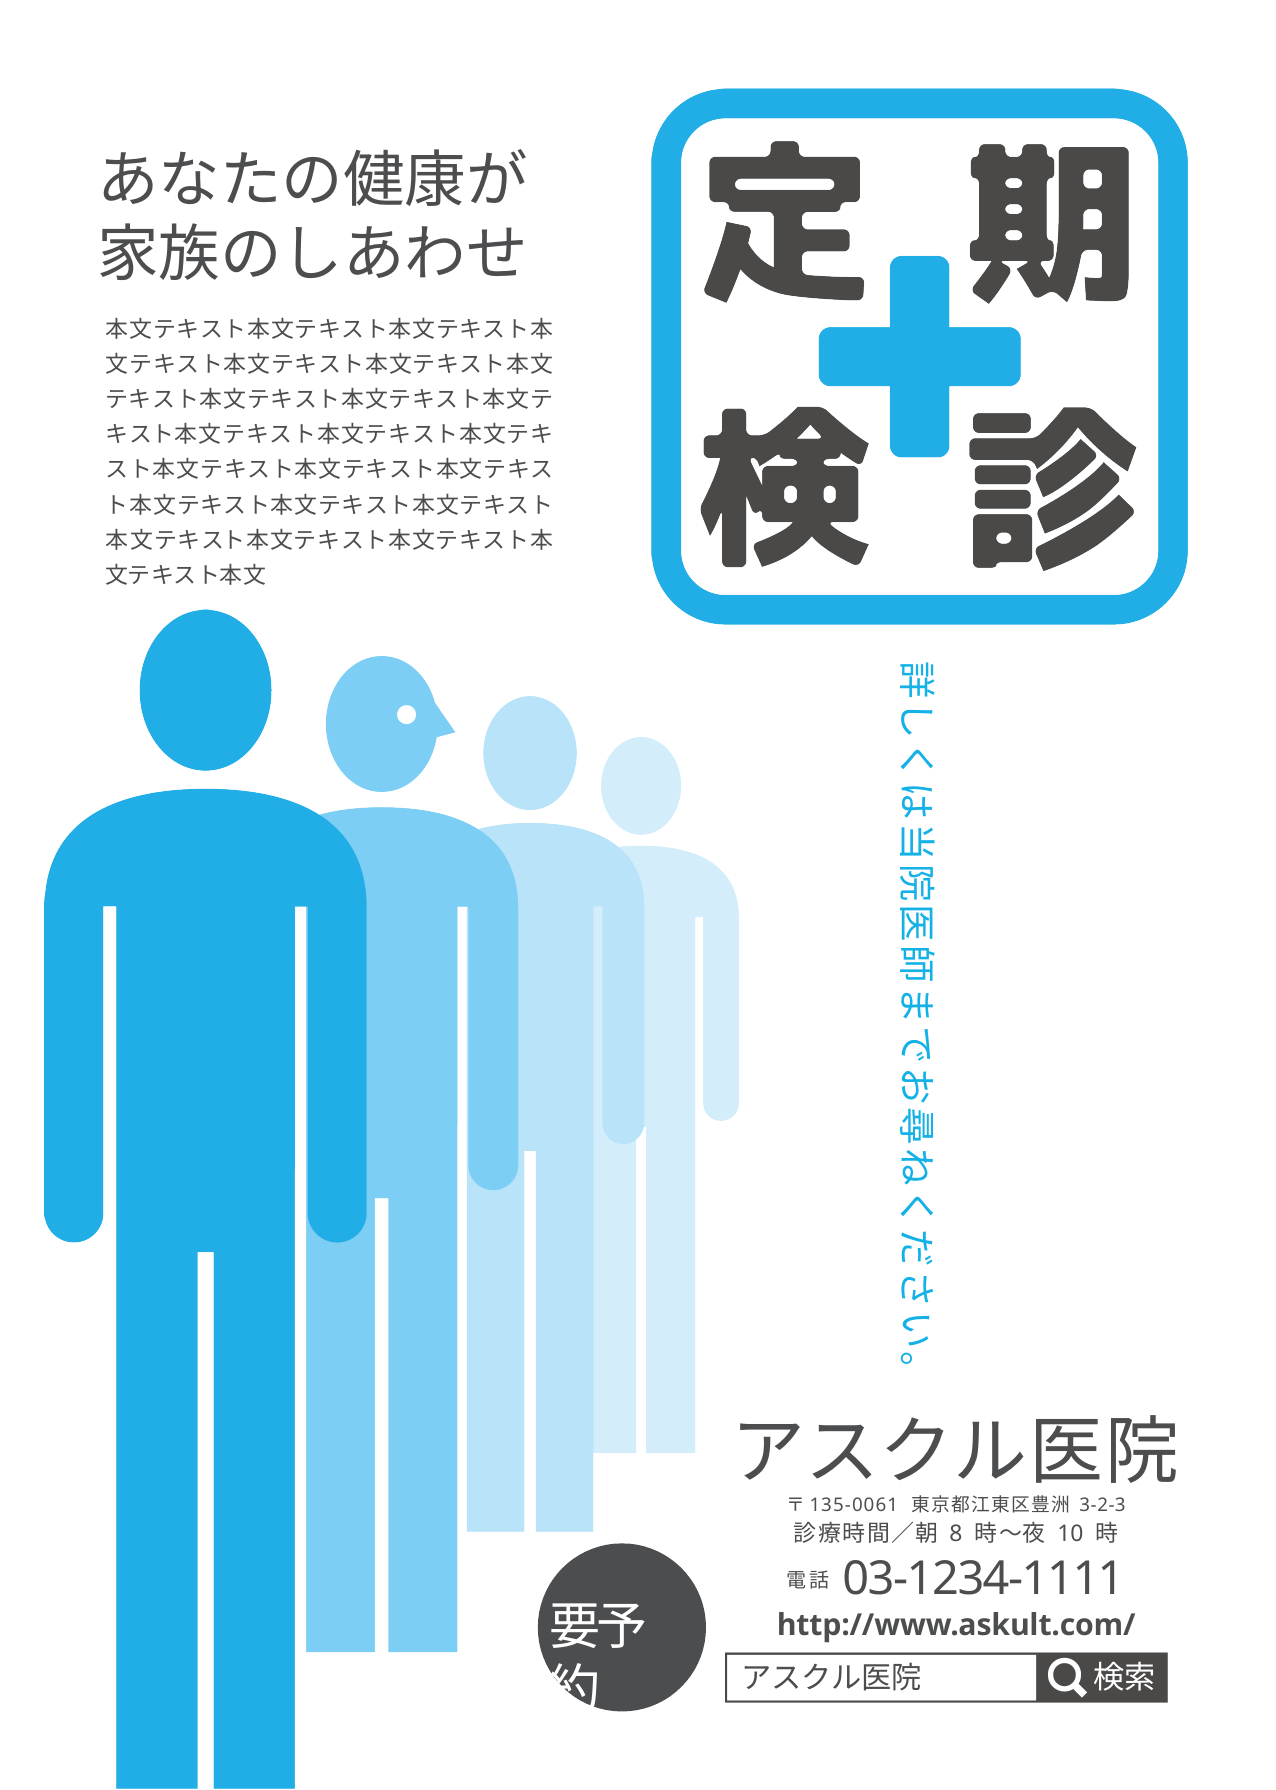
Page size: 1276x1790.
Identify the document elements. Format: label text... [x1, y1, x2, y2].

text_box アスクル医院 〒135-0061 東京都江東区豊洲 3-2-3 診療時間／朝 8 時〜夜 10 時 電話 03-1234-1111 http://www.askult.com/ [745, 1402, 1188, 1642]
title あなたの健康が 家族のしあわせ [97, 140, 555, 439]
text_box 詳しくは当院医師までお尋ねください。 [895, 661, 941, 1398]
text_box アスクル医院 検索 [1171, 1655, 1181, 1695]
picture [44, 88, 1188, 1789]
text_box 本文テキスト本文テキスト本文テキスト本文テキスト本文テキスト本文テキスト本文テキスト本文テキスト本文テキスト本文テキスト本文テキスト本文テキスト本文テキスト本文テキスト本文テキスト本文テキスト本文テキスト本文テキスト本文テキスト本文テキスト本文テキスト本文テキスト本文テキスト本文 [103, 306, 555, 589]
